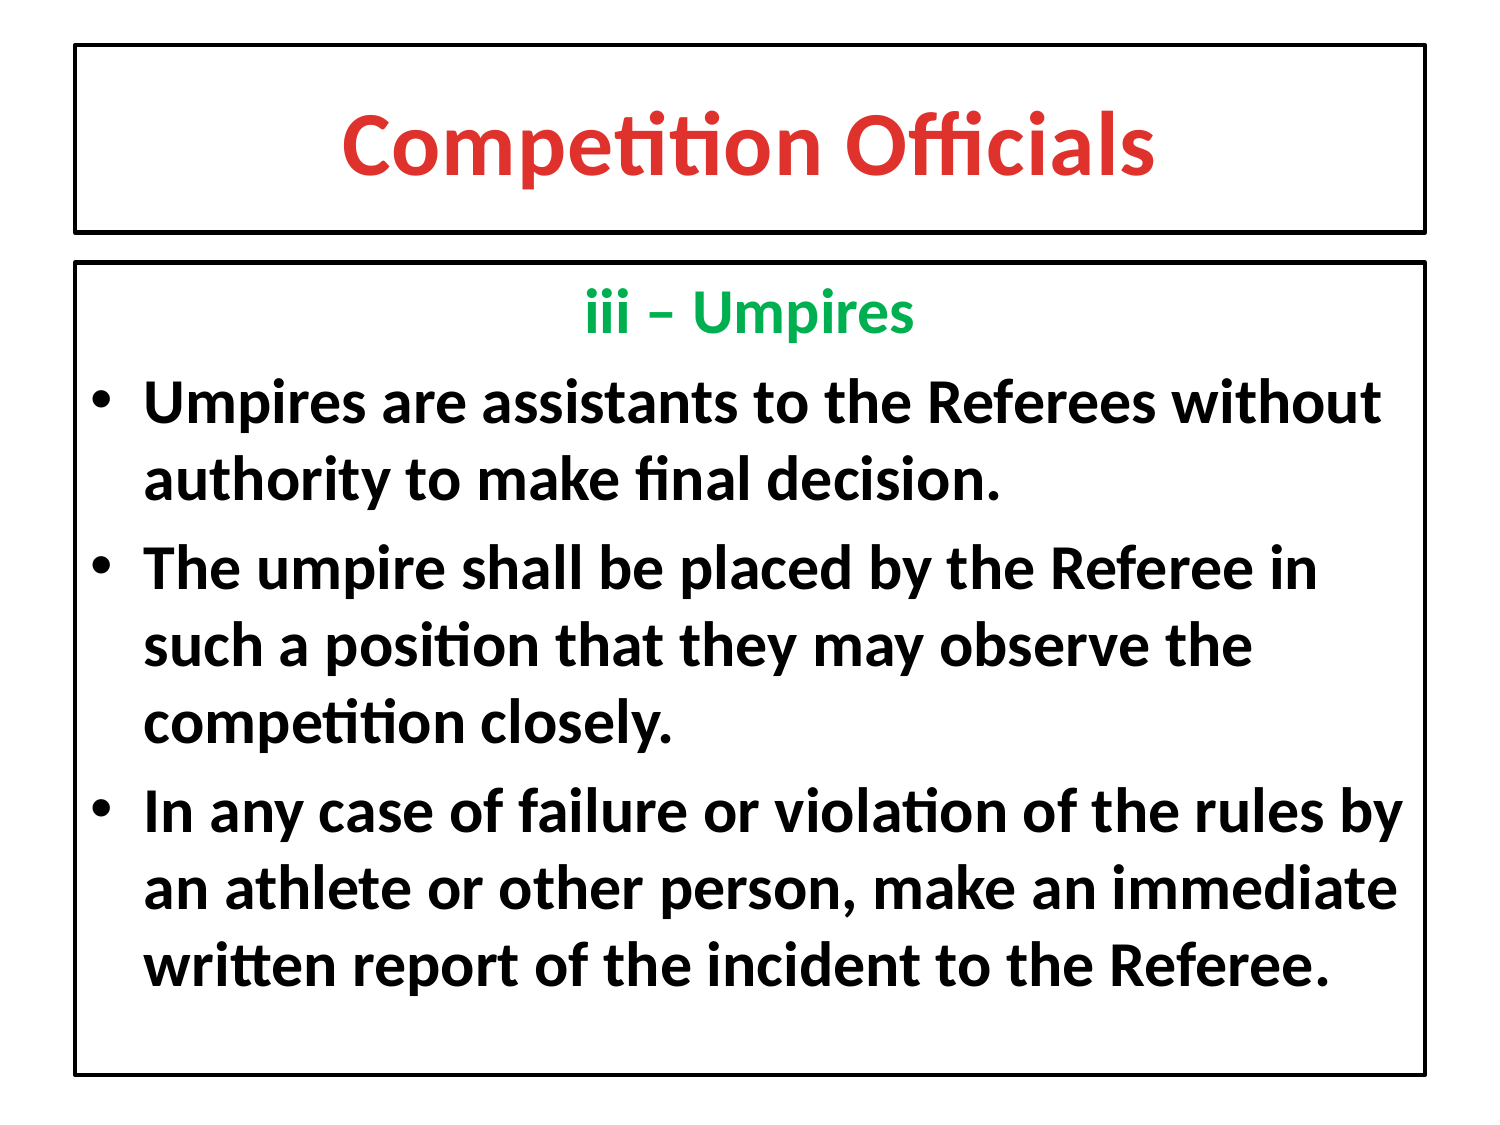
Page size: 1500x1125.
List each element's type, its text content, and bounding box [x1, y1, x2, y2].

title Competition Officials [73, 43, 1427, 235]
list iii – Umpires Umpires are assistants to the Referees without authority to make final decision. The umpire shall be placed by the Referee in such a position that they may observe the competition closely. In any case of failure or violation of the rules by an athlete or other person, make an immediate written report of the incident to the Referee. [73, 260, 1427, 1077]
